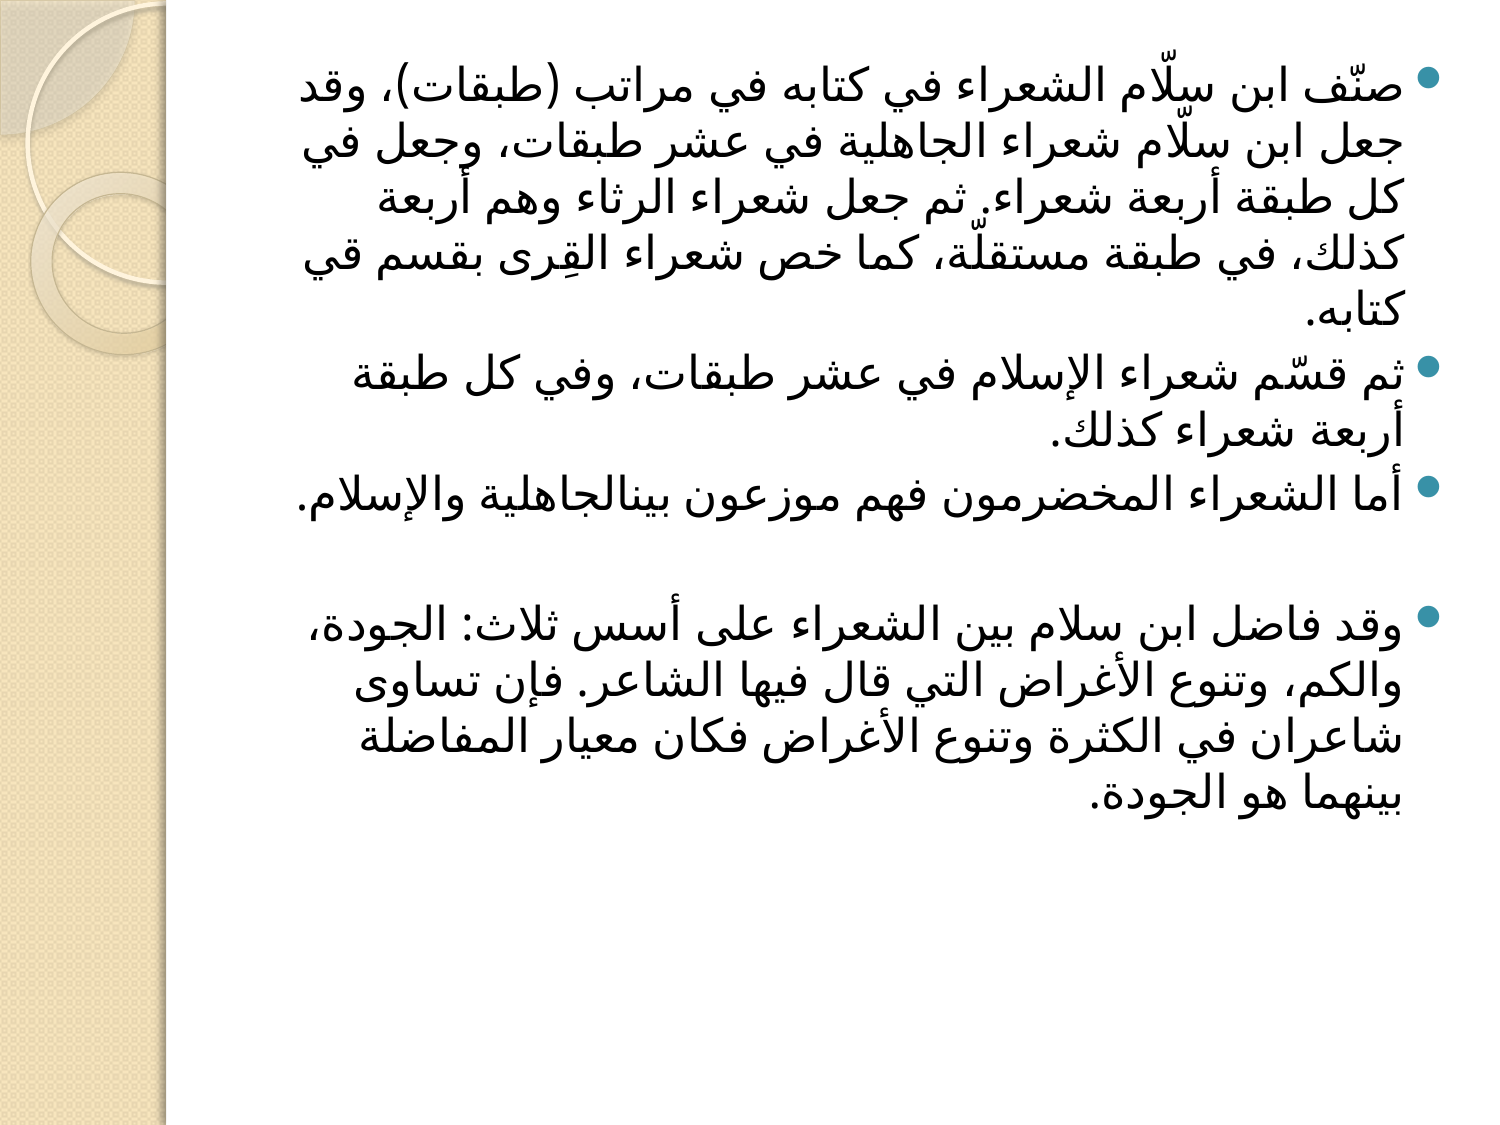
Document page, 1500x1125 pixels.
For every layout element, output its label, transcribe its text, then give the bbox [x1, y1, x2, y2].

list صنّف ابن سلّام الشعراء في كتابه في مراتب (طبقات)، وقد جعل ابن سلّام شعراء الجاهلية في عشر طبقات، وجعل في كل طبقة أربعة شعراء. ثم جعل شعراء الرثاء وهم أربعة كذلك، في طبقة مستقلّة، كما خص شعراء القِرى بقسم قي كتابه. ثم قسّم شعراء الإسلام في عشر طبقات، وفي كل طبقة أربعة شعراء كذلك. أما الشعراء المخضرمون فهم موزعون بينالجاهلية والإسلام. وقد فاضل ابن سلام بين الشعراء على أسس ثلاث: الجودة، والكم، وتنوع الأغراض التي قال فيها الشاعر. فإن تساوى شاعران في الكثرة وتنوع الأغراض فكان معيار المفاضلة بينهما هو الجودة. [235, 46, 1466, 835]
